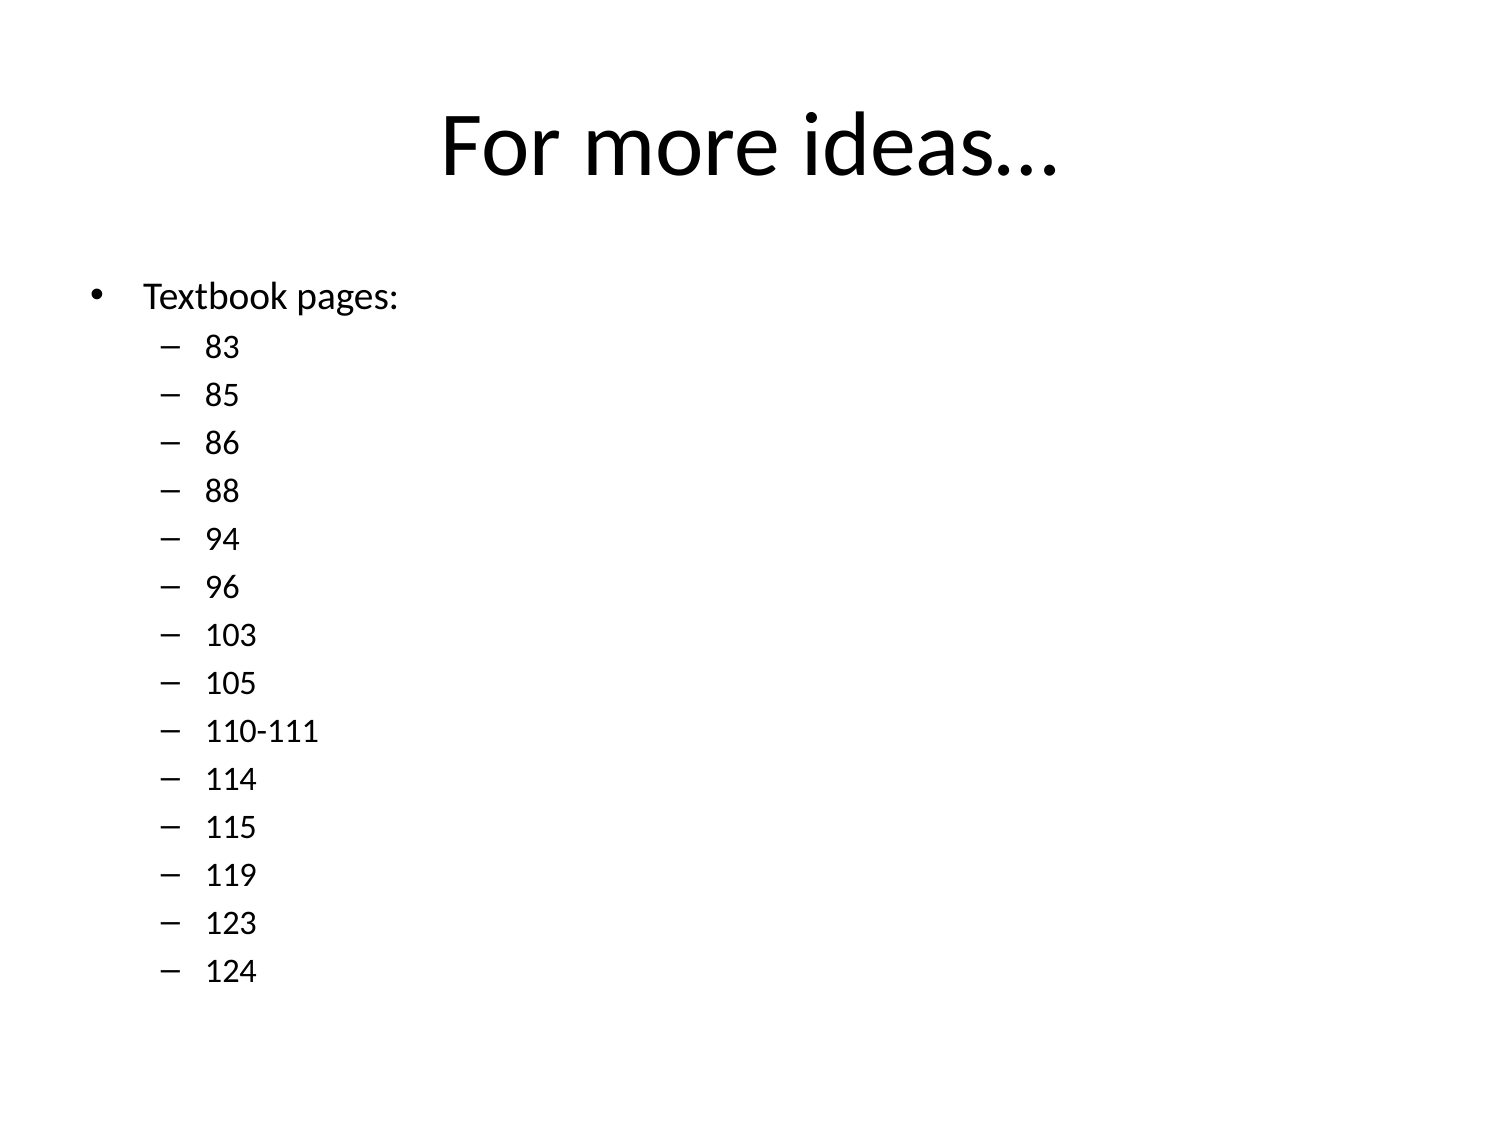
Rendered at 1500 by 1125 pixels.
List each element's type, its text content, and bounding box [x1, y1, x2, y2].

title For more ideas… [75, 45, 1425, 233]
list Textbook pages: 83 85 86 88 94 96 103 105 110-111 114 115 119 123 124 [75, 262, 1425, 1005]
